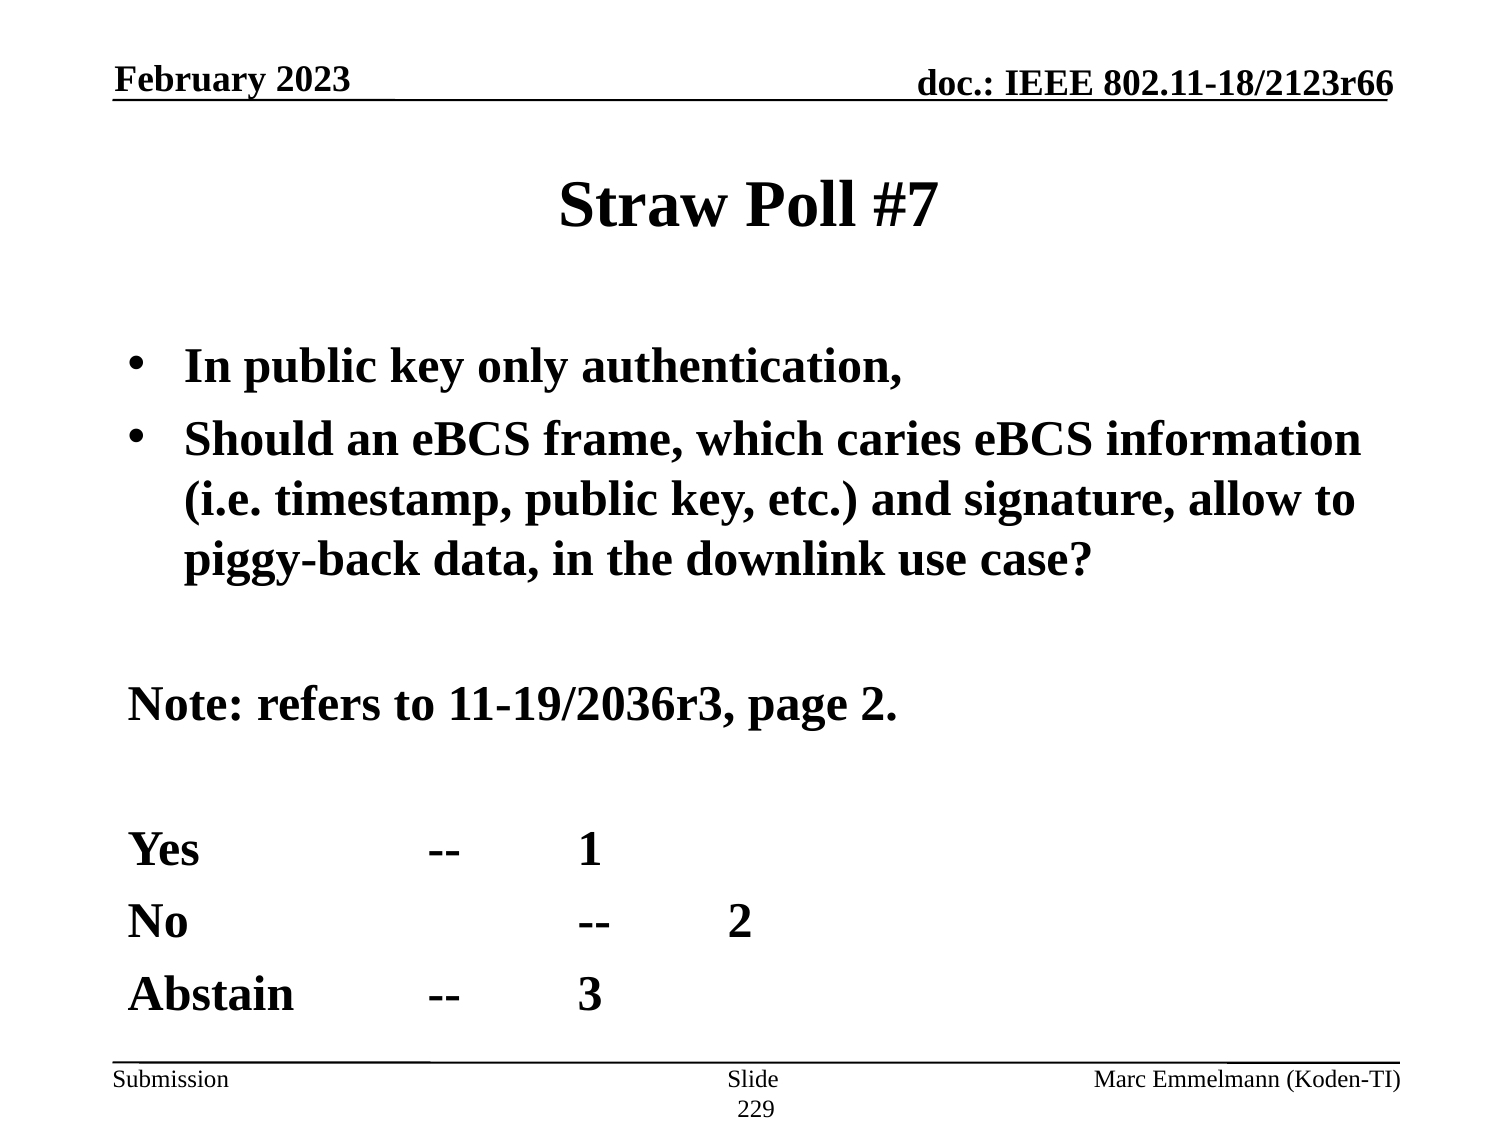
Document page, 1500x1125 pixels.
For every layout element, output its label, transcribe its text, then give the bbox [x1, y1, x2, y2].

slide_number Slide 229 [712, 1061, 800, 1123]
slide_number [114, 54, 423, 100]
footer Marc Emmelmann (Koden-TI) [878, 1061, 1402, 1093]
list In public key only authentication, Should an eBCS frame, which caries eBCS information (i.e. timestamp, public key, etc.) and signature, allow to piggy-back data, in the downlink use case? Note: refers to 11-19/2036r3, page 2. Yes -- 1 No -- 2 Abstain -- 3 [112, 324, 1388, 1000]
title Straw Poll #7 [112, 112, 1388, 288]
